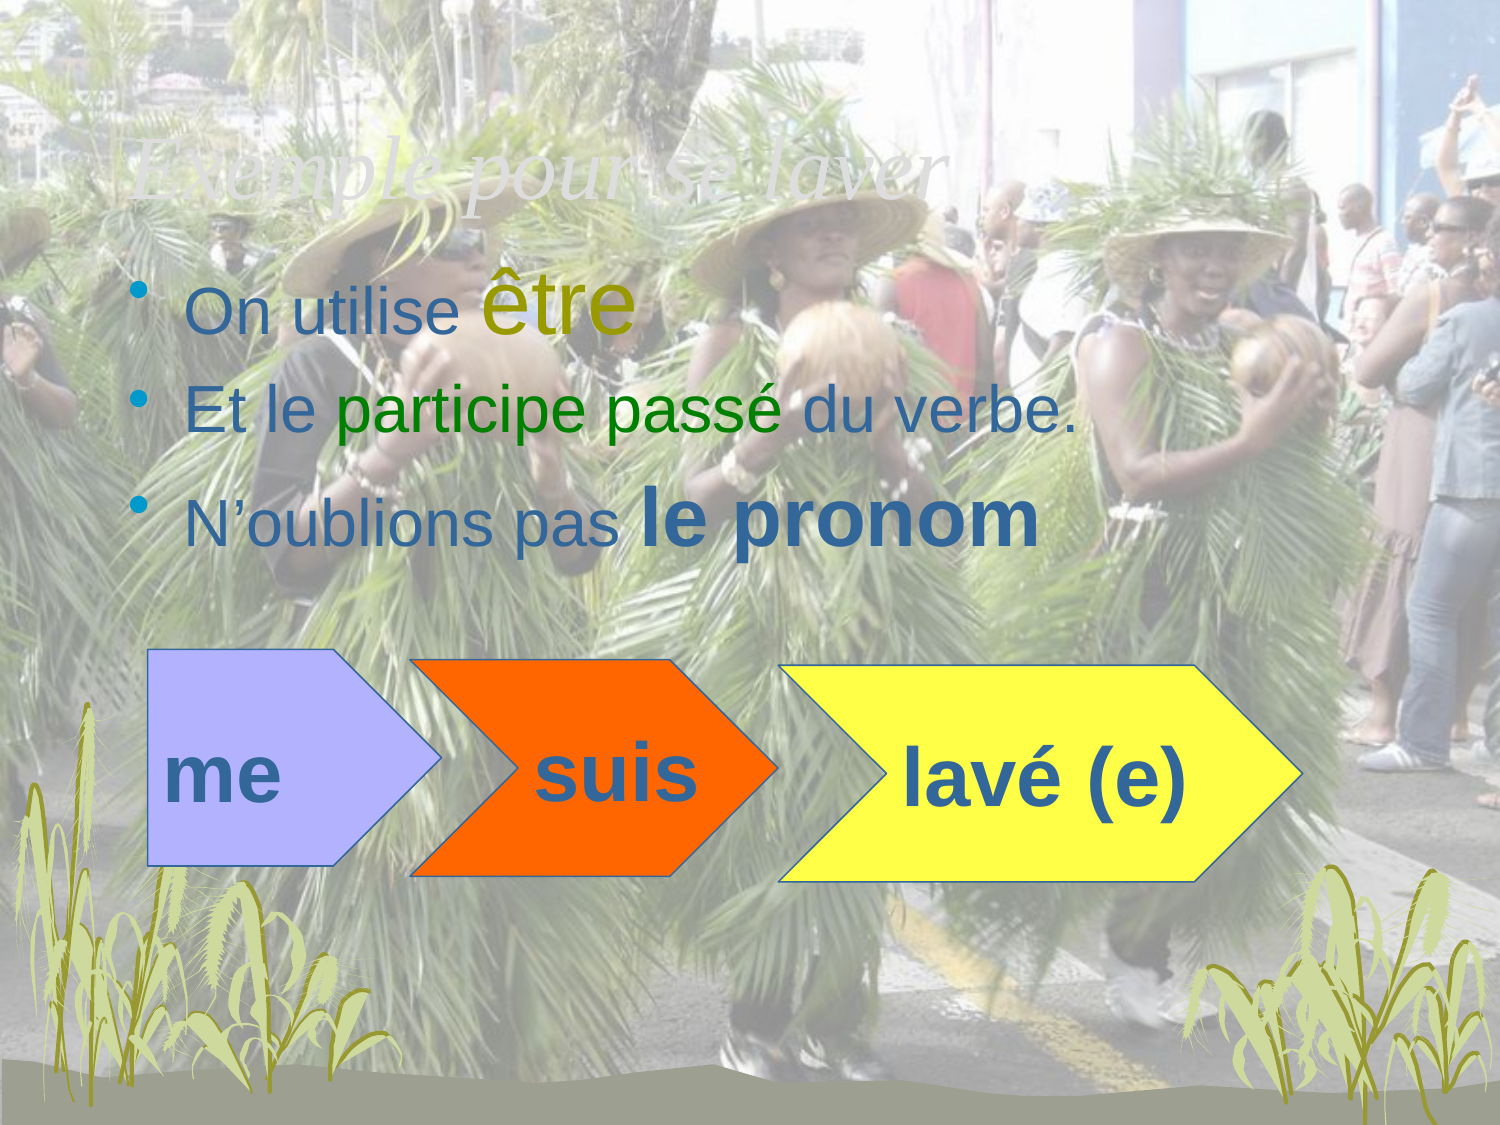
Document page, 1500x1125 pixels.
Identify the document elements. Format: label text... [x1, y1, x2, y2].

list On utilise être Et le participe passé du verbe. N’oublions pas le pronom [112, 235, 1388, 911]
text_box suis [409, 659, 779, 877]
text_box lavé (e) [778, 665, 1303, 882]
text_box me [147, 649, 442, 866]
title Exemple pour se laver [112, 68, 1388, 235]
